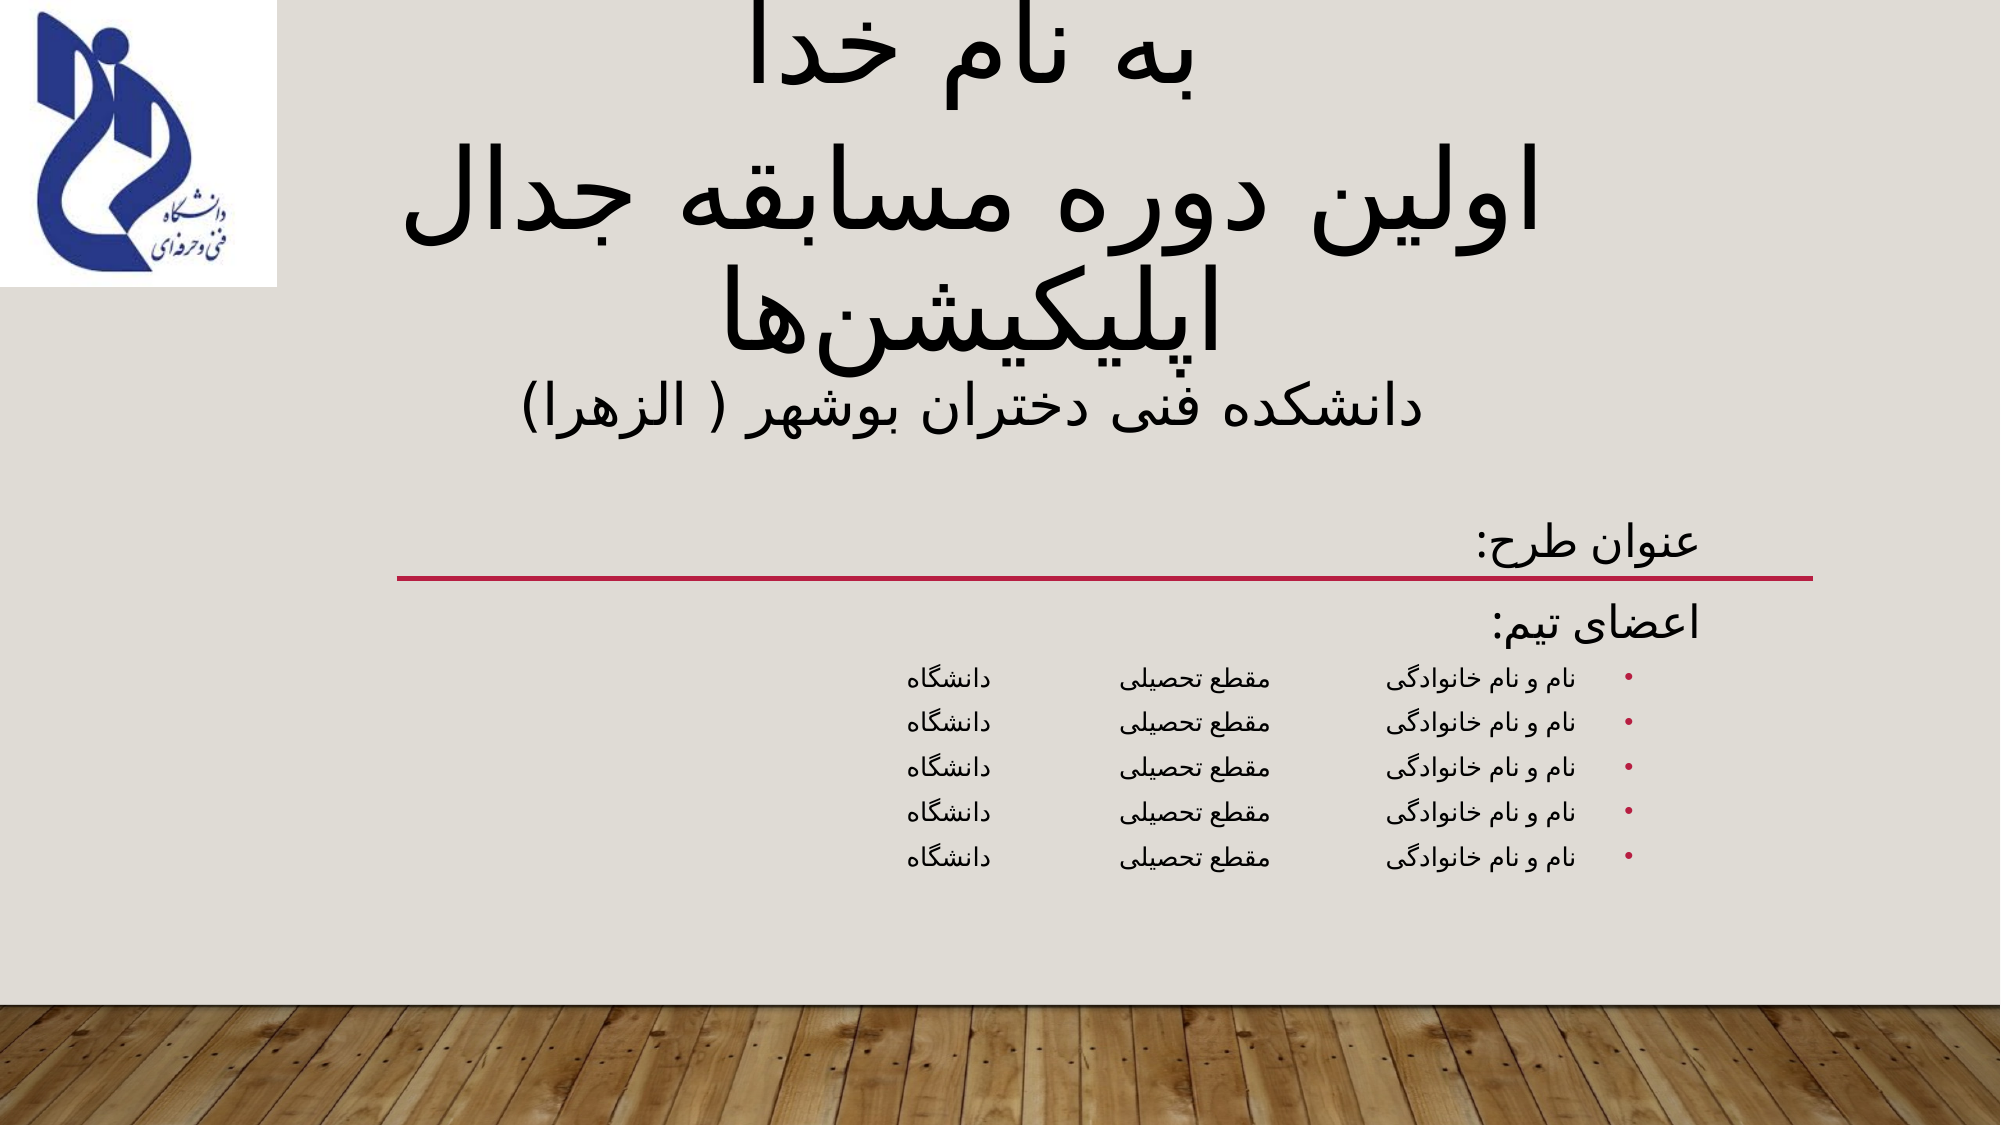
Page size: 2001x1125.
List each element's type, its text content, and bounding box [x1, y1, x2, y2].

picture [0, 0, 277, 288]
subtitle عنوان طرح: اعضای تیم: نام و نام خانوادگی مقطع تحصیلی دانشگاه نام و نام خانوادگی مقطع تحصیلی دانشگاه نام و نام خانوادگی مقطع تحصیلی دانشگاه نام و نام خانوادگی مقطع تحصیلی دانشگاه نام و نام خانوادگی مقطع تحصیلی دانشگاه [195, 486, 1717, 890]
title به نام خدا اولین دوره مسابقه جدال اپلیکیشن‌ها دانشکده فنی دختران بوشهر ( الزهرا) [287, 94, 1659, 439]
picture [0, 1005, 2000, 1125]
